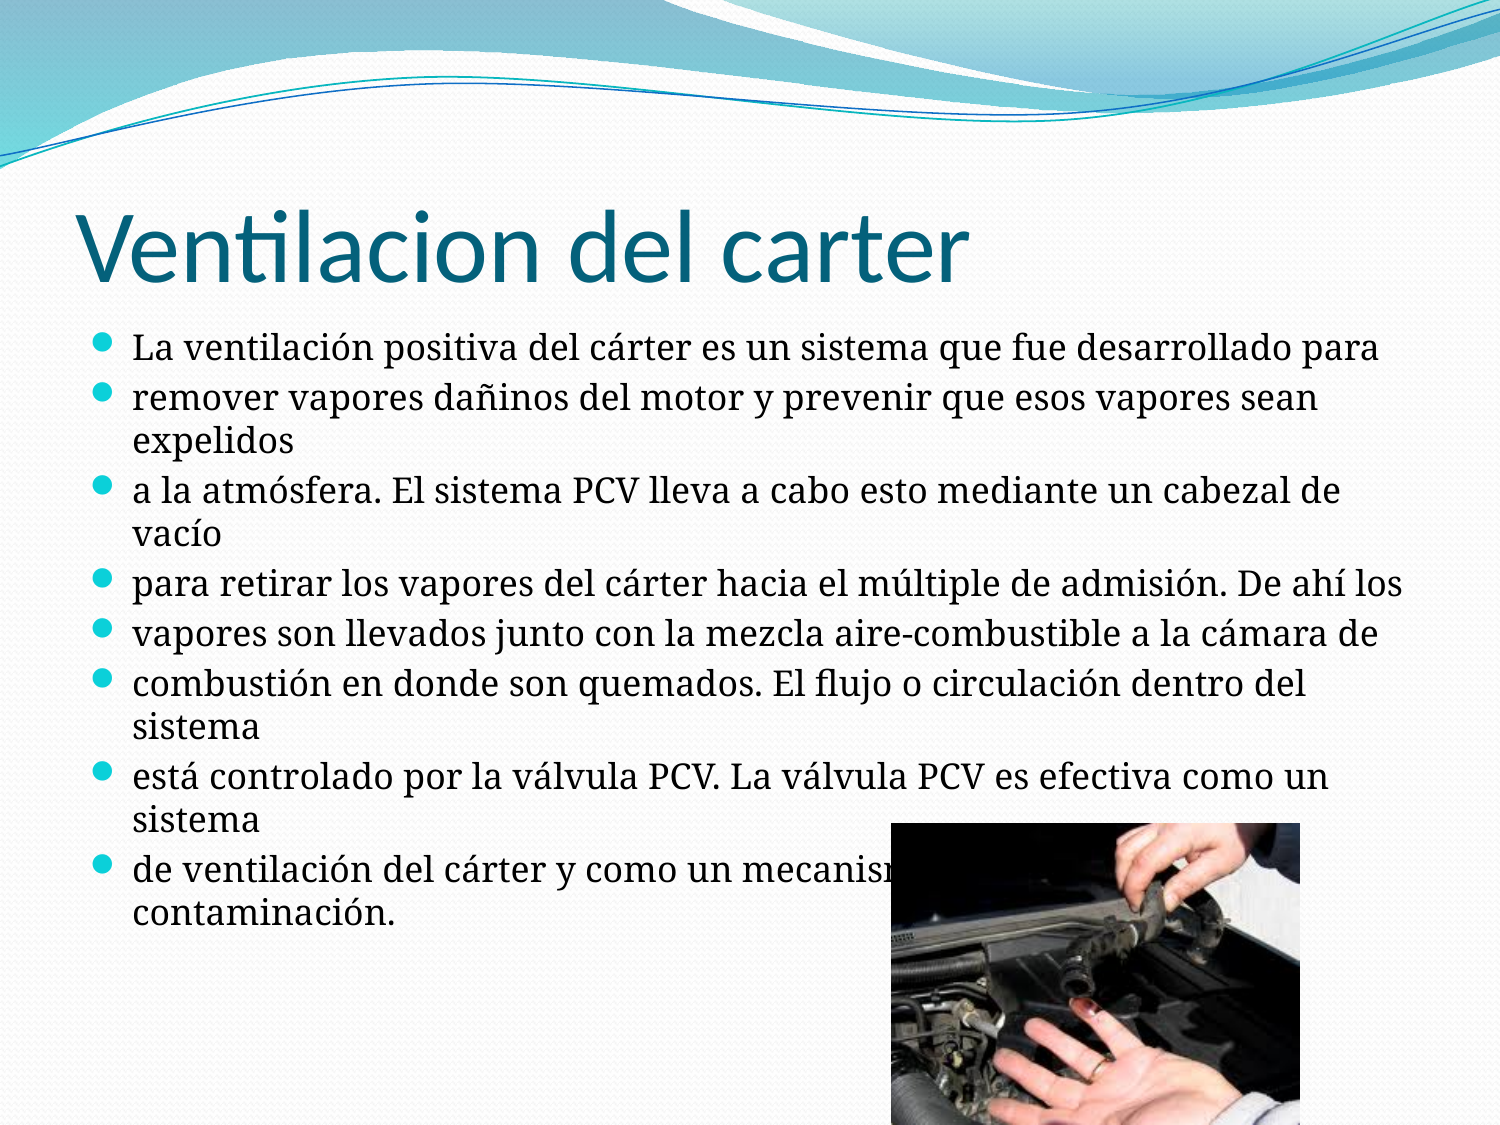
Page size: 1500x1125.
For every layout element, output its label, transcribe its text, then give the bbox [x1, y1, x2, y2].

title [1300, 825, 1306, 1038]
title [884, 824, 891, 1038]
list La ventilación positiva del cárter es un sistema que fue desarrollado para remover vapores dañinos del motor y prevenir que esos vapores sean expelidos a la atmósfera. El sistema PCV lleva a cabo esto mediante un cabezal de vacío para retirar los vapores del cárter hacia el múltiple de admisión. De ahí los vapores son llevados junto con la mezcla aire-combustible a la cámara de combustión en donde son quemados. El flujo o circulación dentro del sistema está controlado por la válvula PCV. La válvula PCV es efectiva como un sistema de ventilación del cárter y como un mecanismo de control de contaminación. [75, 317, 1425, 1038]
title Ventilacion del carter [75, 115, 1425, 303]
picture [891, 823, 1300, 1125]
